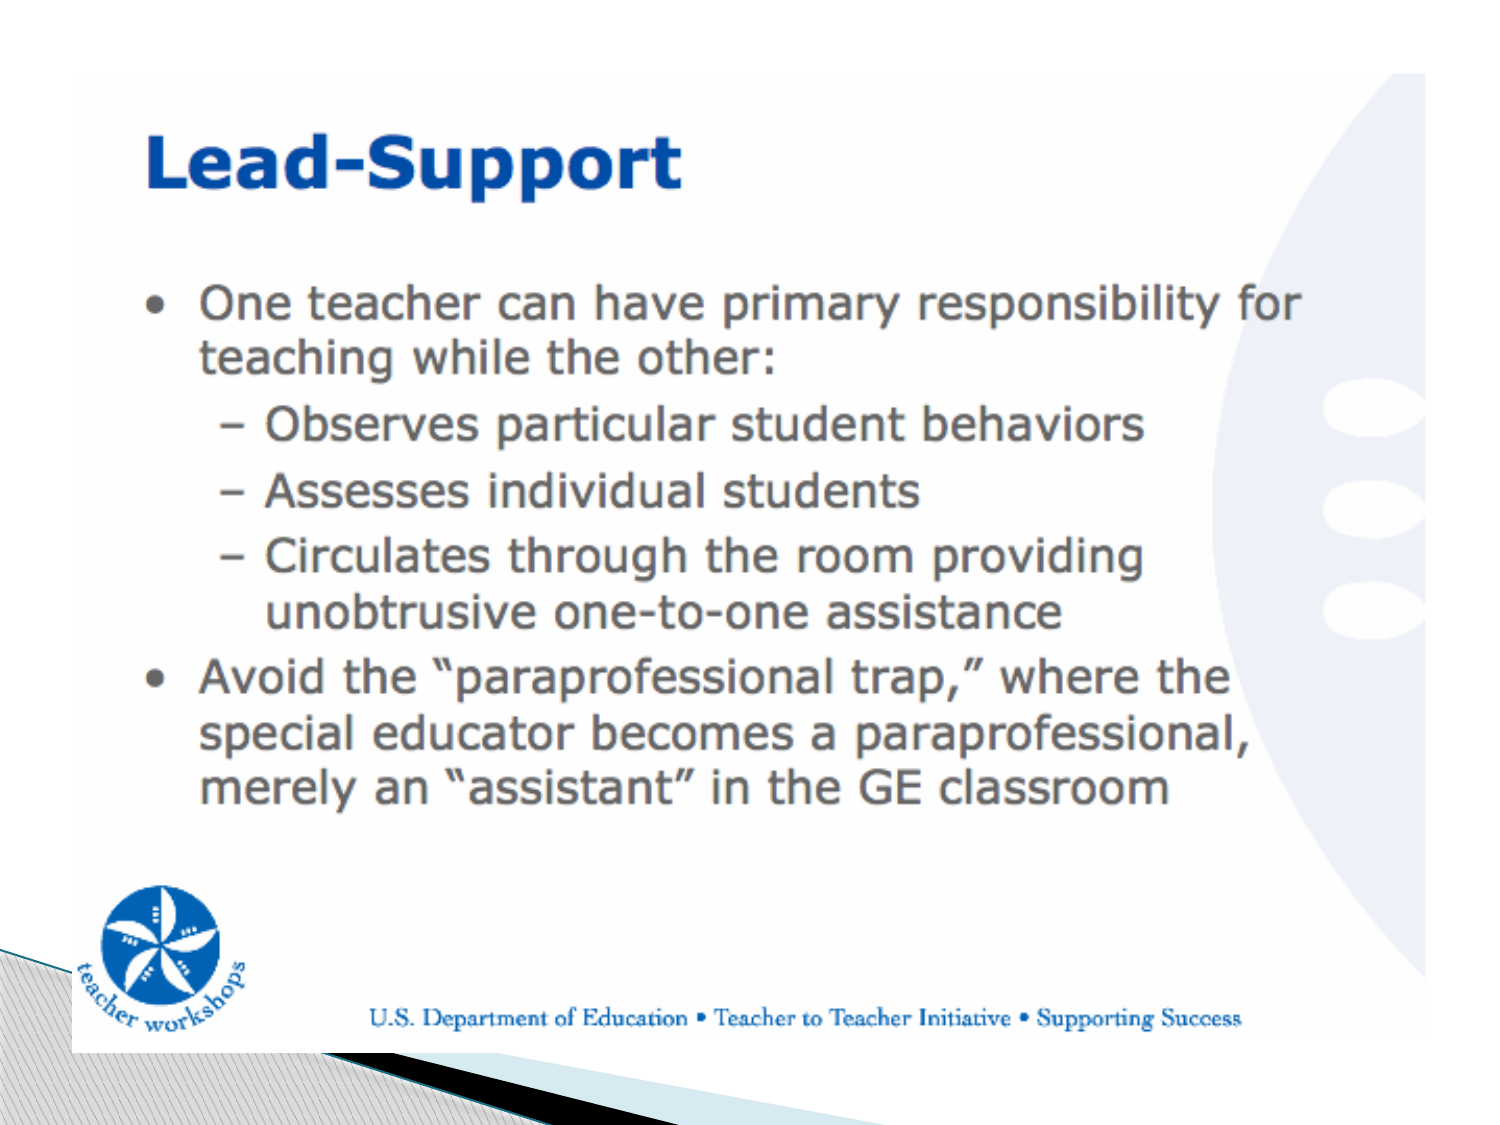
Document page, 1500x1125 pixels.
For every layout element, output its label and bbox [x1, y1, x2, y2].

picture [72, 72, 1428, 1053]
